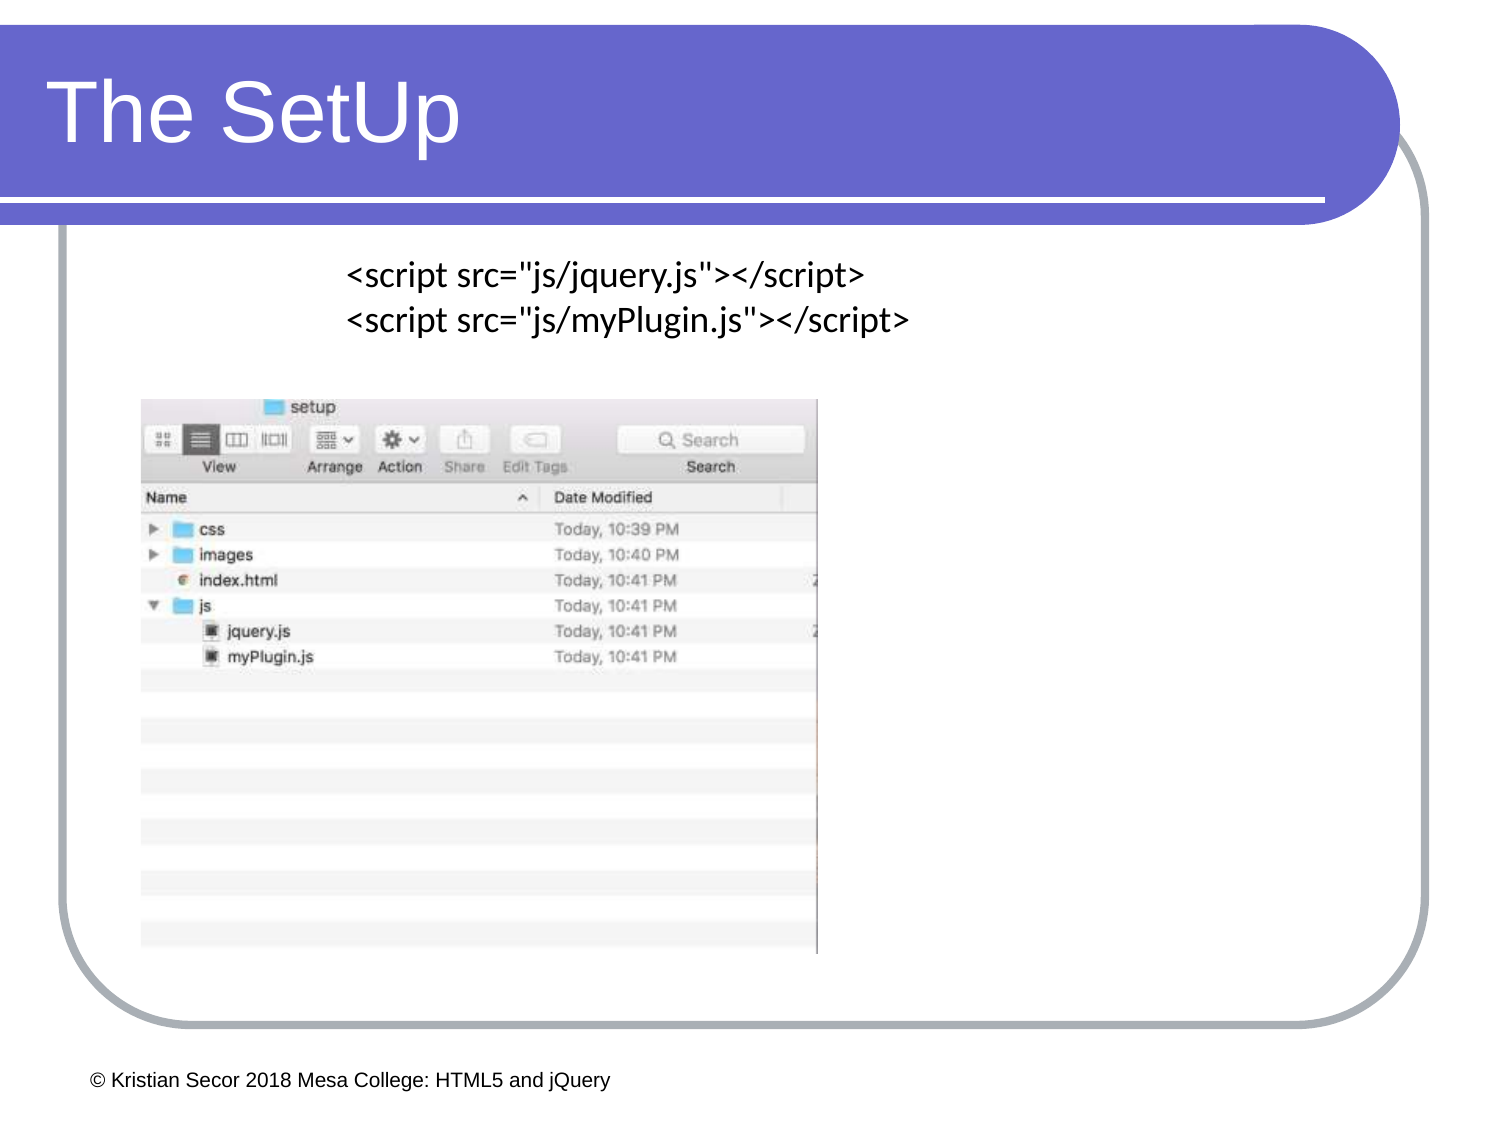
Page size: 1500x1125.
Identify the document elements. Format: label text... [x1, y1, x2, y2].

text_box <script src="js/jquery.js"></script> <script src="js/myPlugin.js"></script> [344, 247, 919, 340]
text_box [140, 399, 818, 954]
title The SetUp [42, 53, 466, 244]
footer © Kristian Secor 2018 Mesa College: HTML5 and jQuery [87, 1066, 932, 1125]
